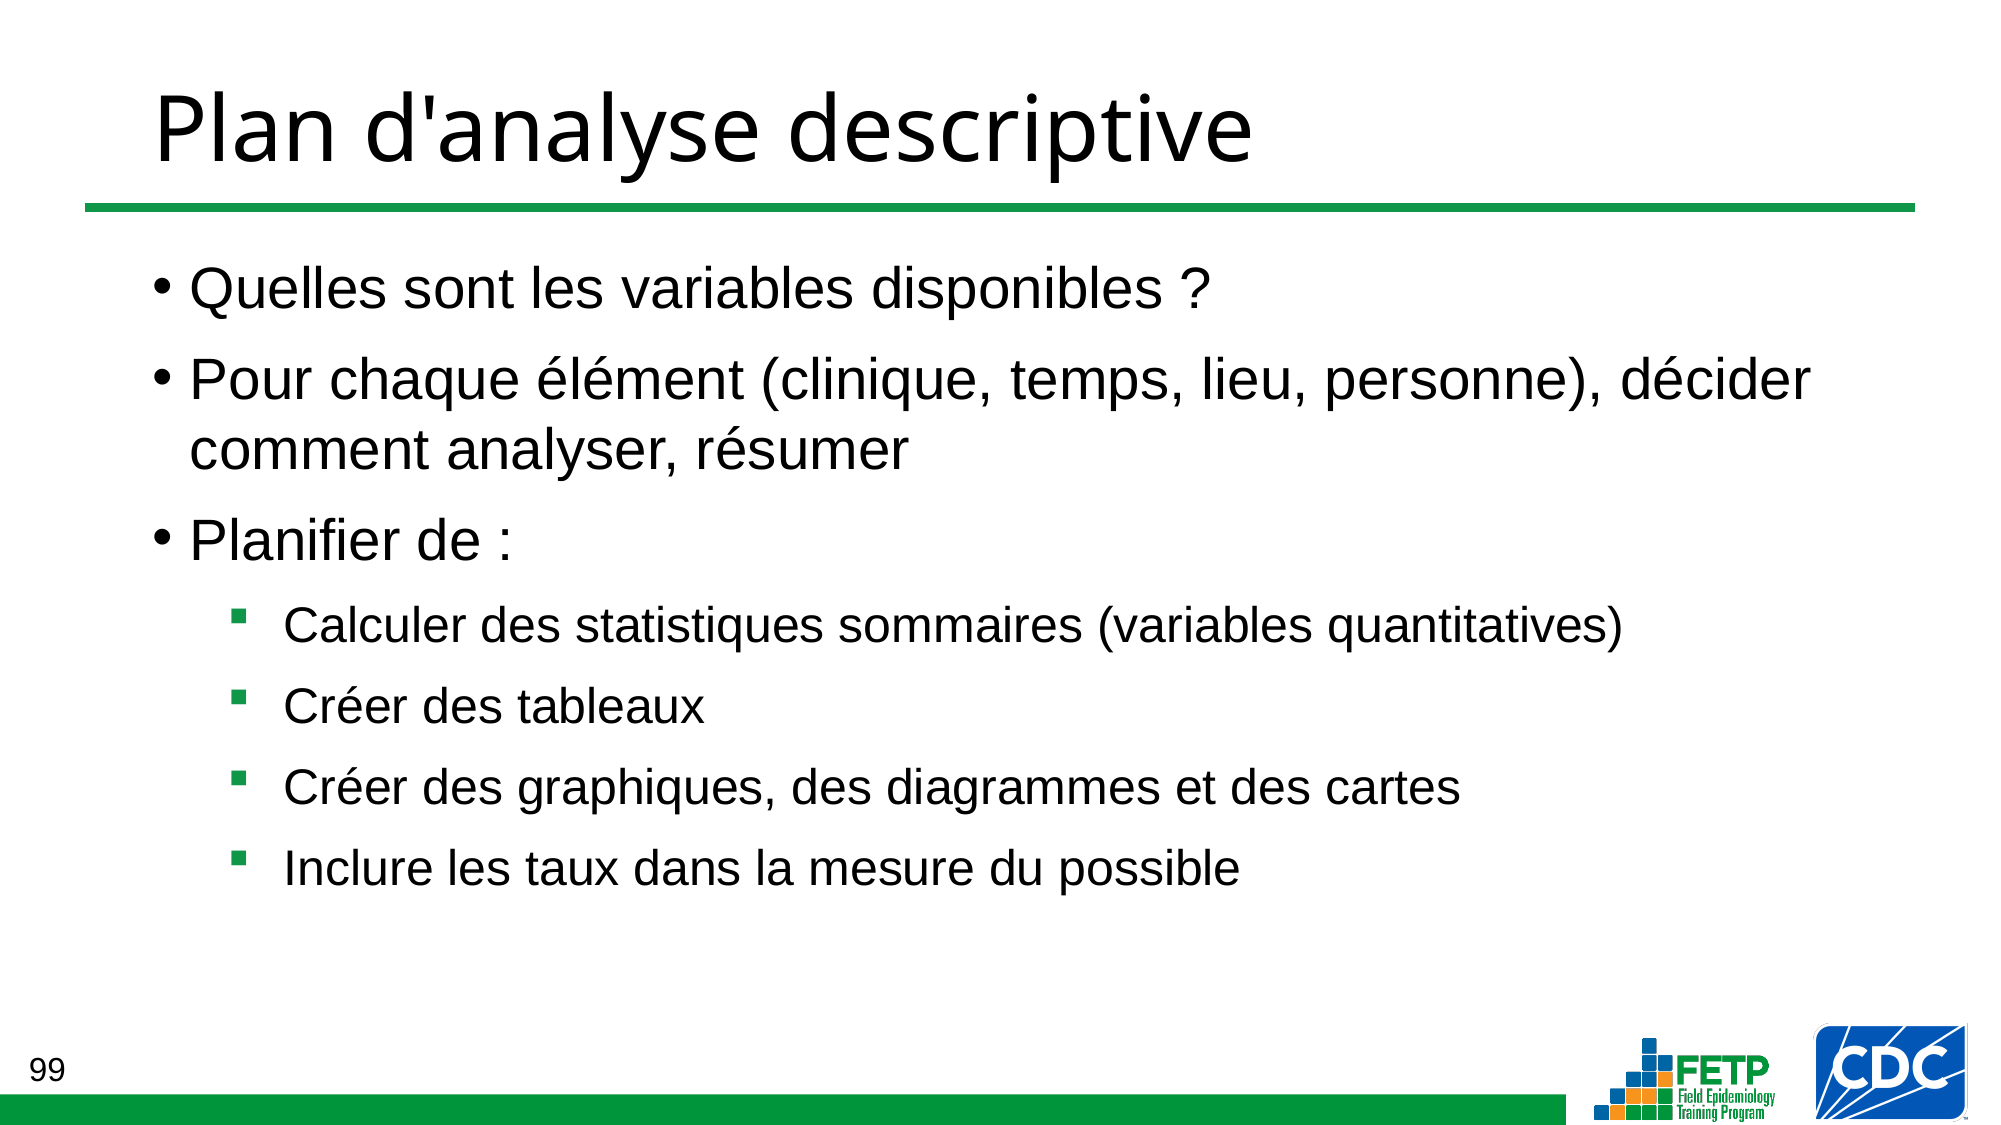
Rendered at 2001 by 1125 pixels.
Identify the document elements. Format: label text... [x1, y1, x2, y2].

picture [1594, 1038, 1775, 1122]
picture [1813, 1023, 1968, 1122]
list Quelles sont les variables disponibles ? Pour chaque élément (clinique, temps, lieu, personne), décider comment analyser, résumer Planifier de : Calculer des statistiques sommaires (variables quantitatives) Créer des tableaux Créer des graphiques, des diagrammes et des cartes Inclure les taux dans la mesure du possible [137, 242, 1863, 1004]
title Plan d'analyse descriptive [137, 75, 1863, 207]
